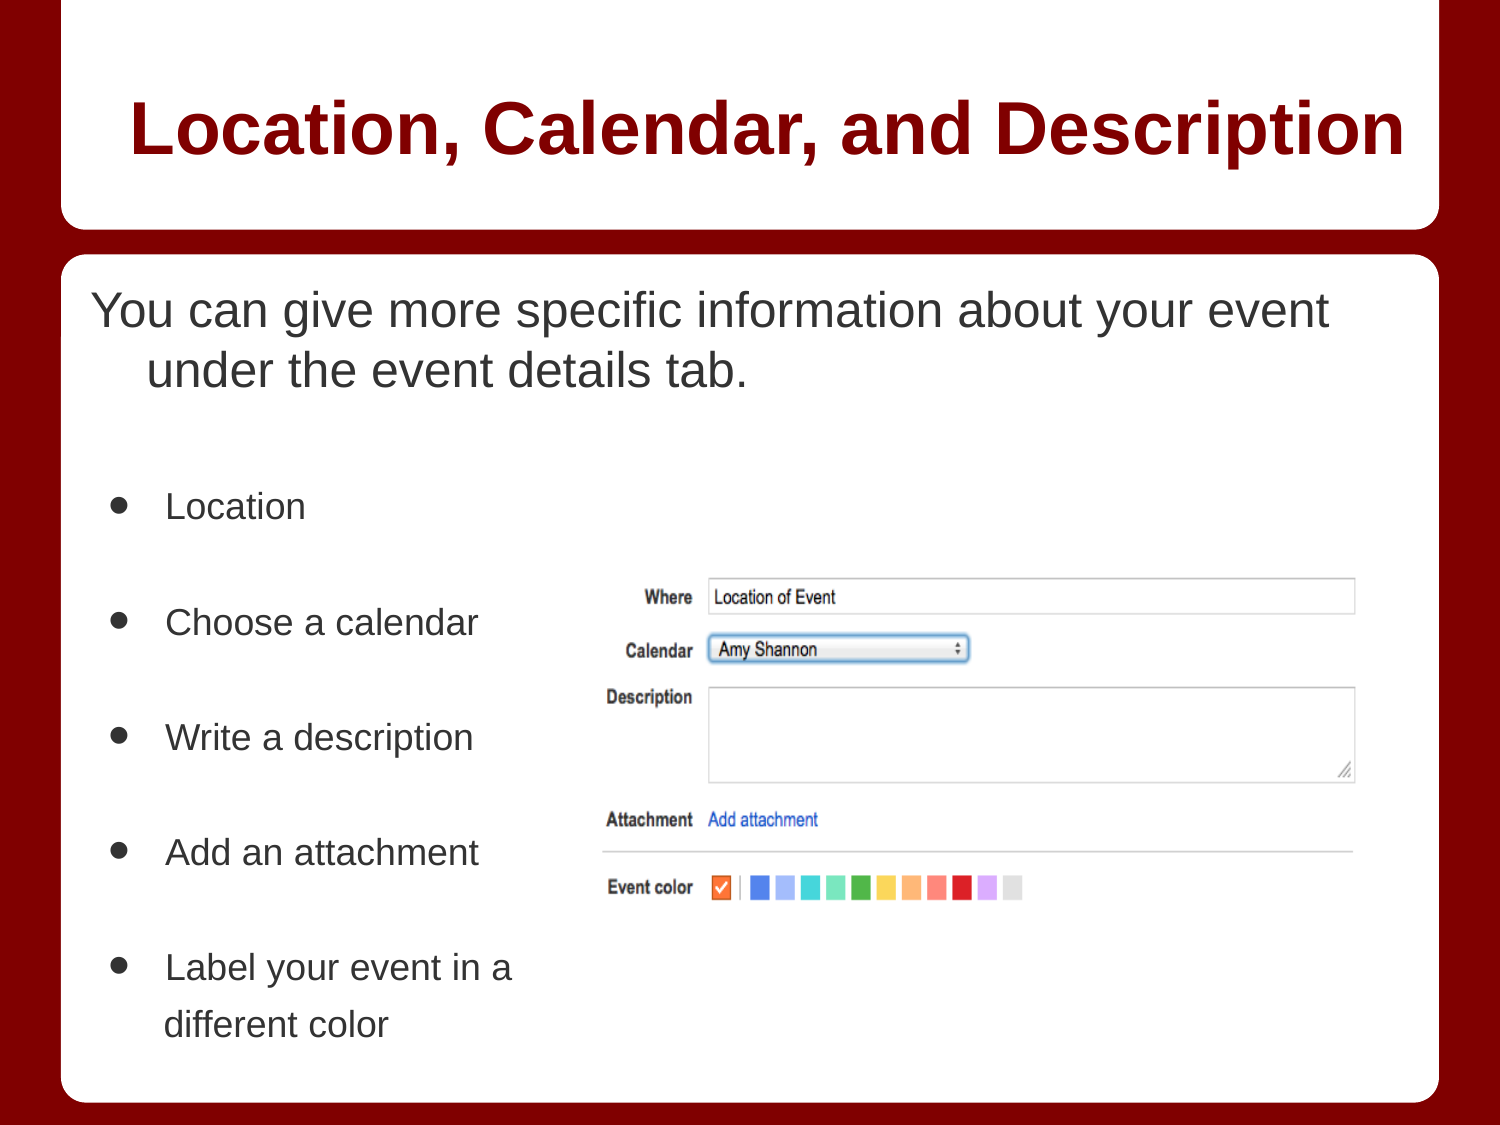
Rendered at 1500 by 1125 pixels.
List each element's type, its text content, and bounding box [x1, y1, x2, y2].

title Location, Calendar, and Description [75, 15, 1425, 234]
text_box [588, 552, 1388, 911]
list You can give more specific information about your event under the event details tab. Location Choose a calendar Write a description Add an attachment Label your event in a different color [75, 262, 1425, 1061]
